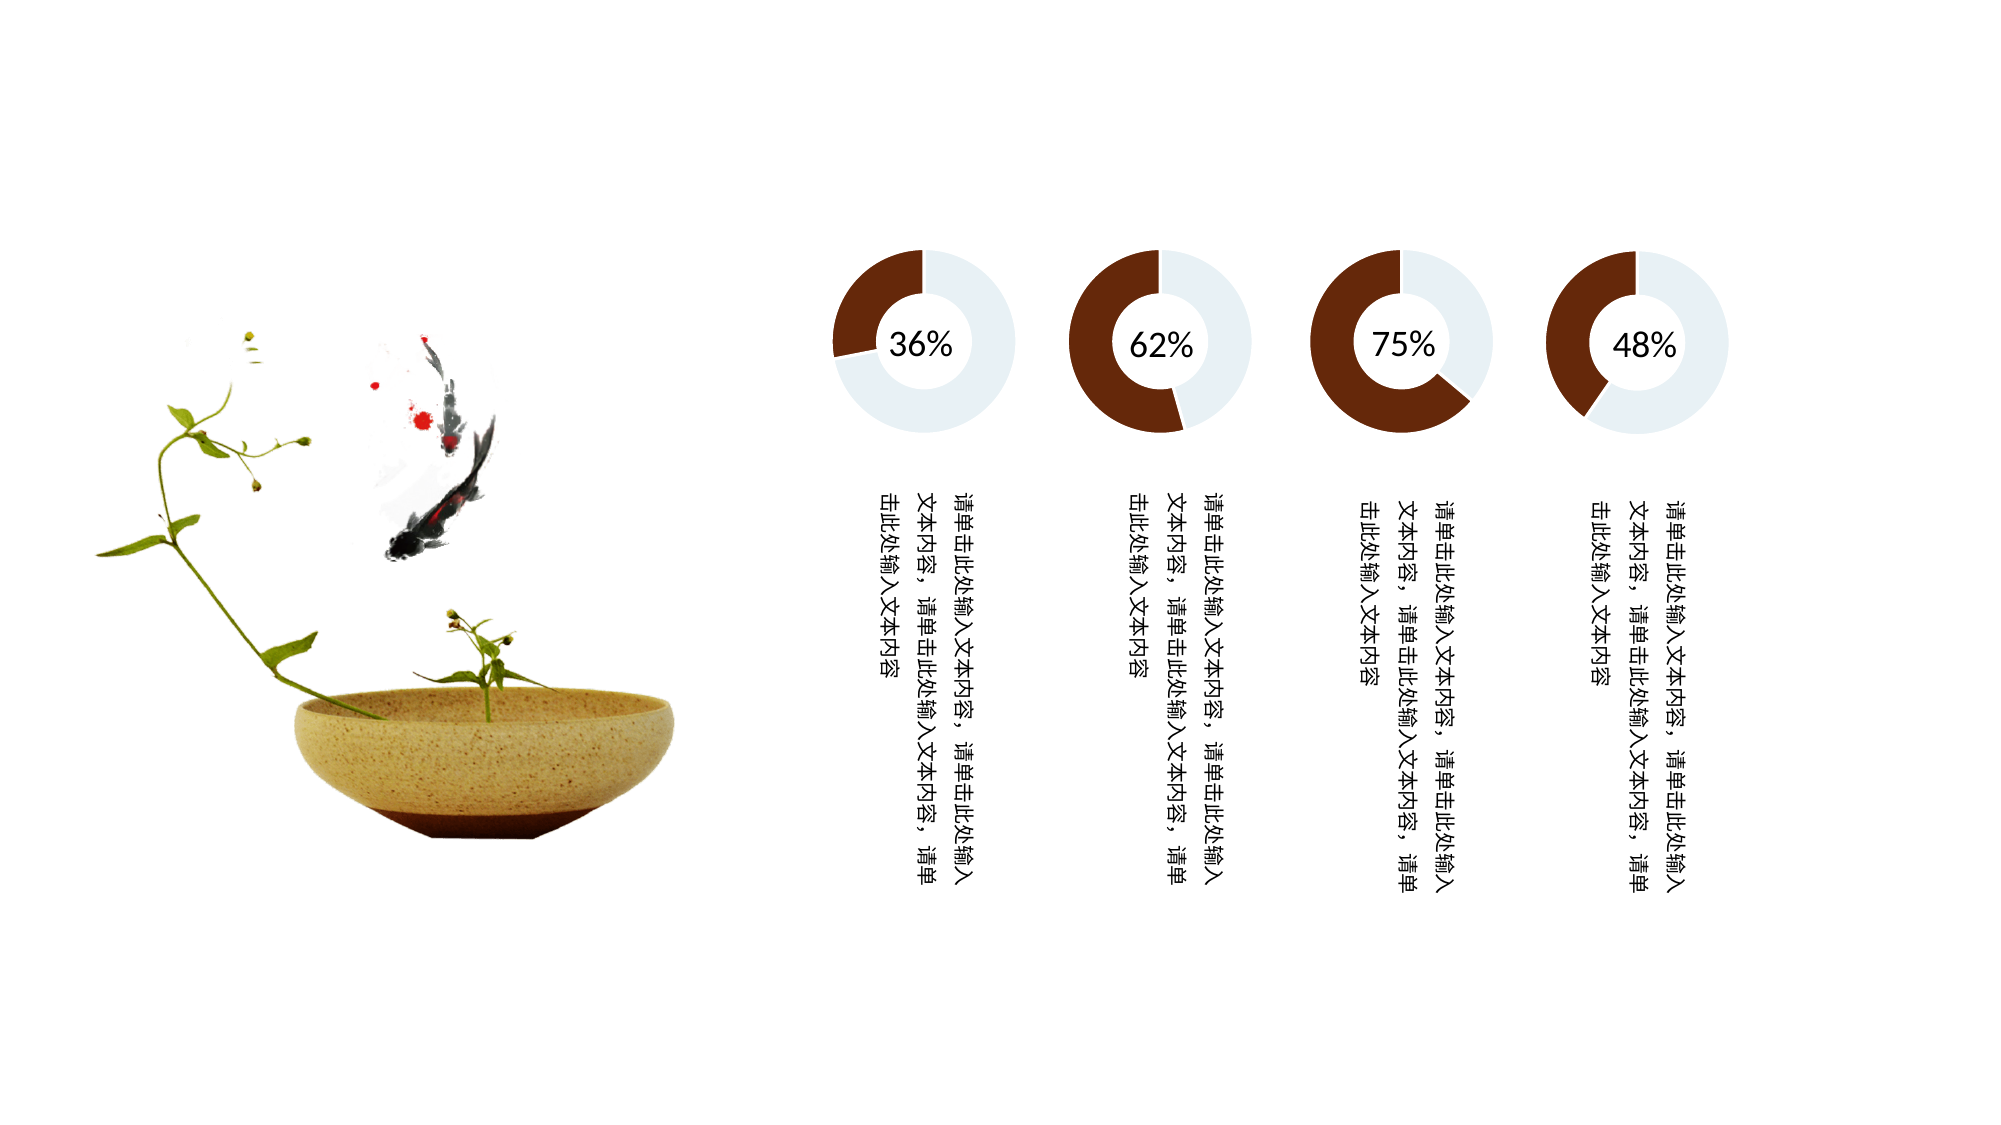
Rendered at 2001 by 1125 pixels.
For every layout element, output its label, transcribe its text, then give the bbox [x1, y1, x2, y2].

text_box 请单击此处输入文本内容，请单击此处输入文本内容，请单击此处输入文本内容，请单击此处输入文本内容 [853, 477, 998, 911]
chart [779, 244, 1782, 440]
text_box 请单击此处输入文本内容，请单击此处输入文本内容，请单击此处输入文本内容，请单击此处输入文本内容 [1334, 485, 1479, 919]
text_box 请单击此处输入文本内容，请单击此处输入文本内容，请单击此处输入文本内容，请单击此处输入文本内容 [1565, 485, 1710, 919]
text_box 请单击此处输入文本内容，请单击此处输入文本内容，请单击此处输入文本内容，请单击此处输入文本内容 [1103, 477, 1248, 911]
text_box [75, 316, 752, 883]
